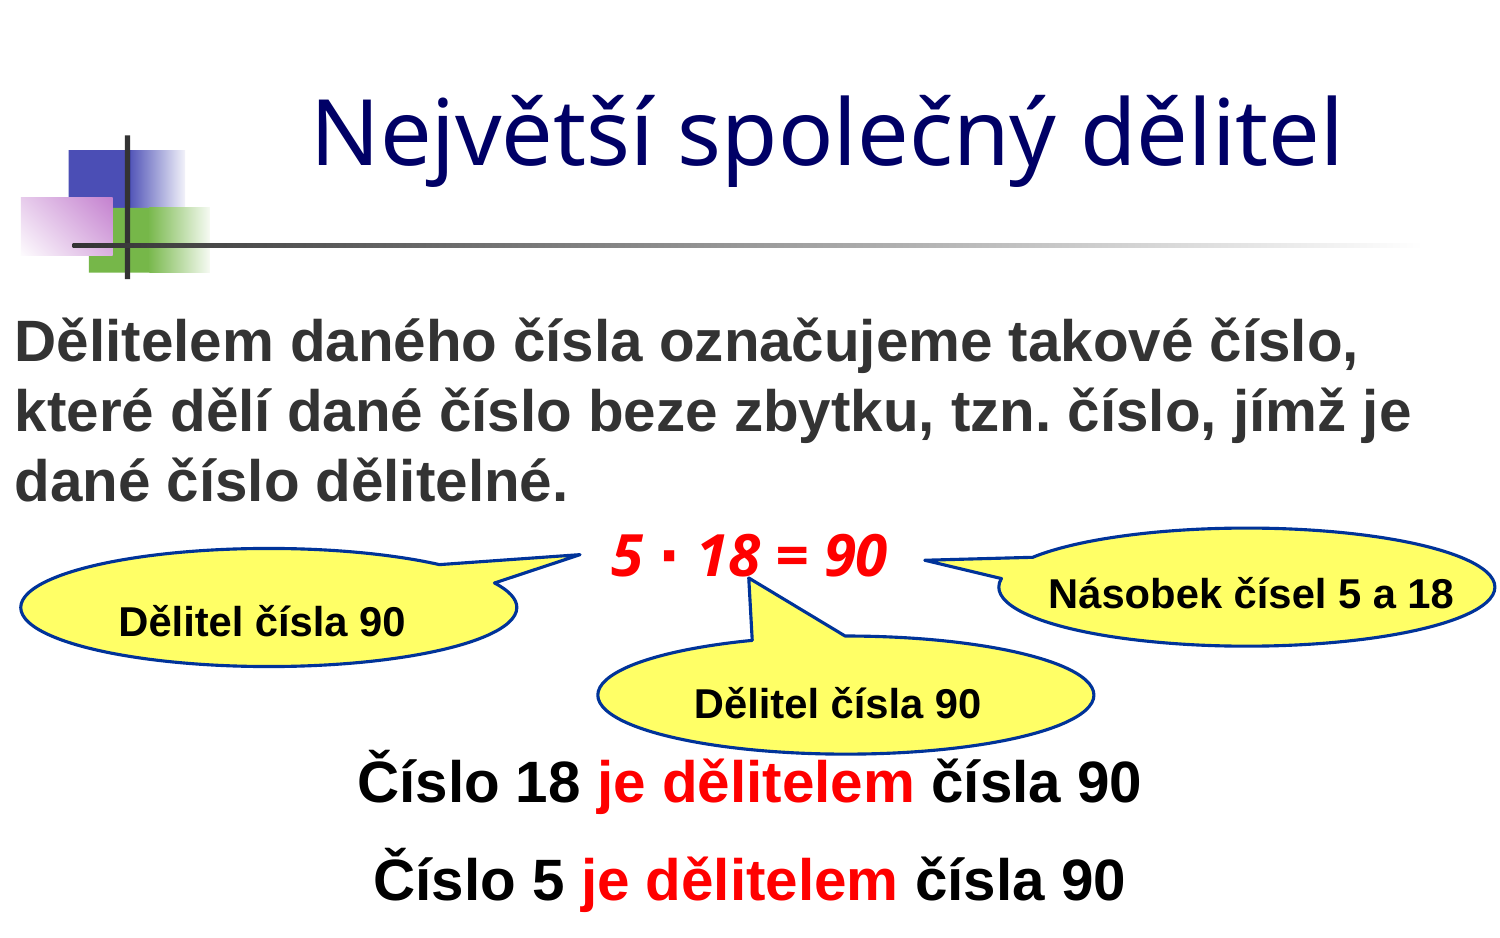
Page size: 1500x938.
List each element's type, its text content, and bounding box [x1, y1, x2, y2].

text_box Násobek čísel 5 a 18 [1033, 559, 1495, 625]
text_box [435, 621, 511, 652]
title Největší společný dělitel [188, 29, 1468, 230]
text_box [1056, 625, 1438, 647]
text_box Dělitelem daného čísla označujeme takové číslo, které dělí dané číslo beze zbytku, tzn. číslo, jímž je dané číslo dělitelné. [0, 295, 1500, 486]
text_box 5 ∙ 18 = 90 [0, 486, 1500, 621]
text_box [597, 621, 1094, 724]
text_box Číslo 5 je dělitelem čísla 90 [0, 823, 1500, 932]
text_box [105, 652, 432, 667]
text_box Číslo 18 je dělitelem čísla 90 [0, 724, 1500, 823]
text_box Dělitel čísla 90 [679, 669, 1010, 735]
text_box [27, 621, 103, 652]
text_box Dělitel čísla 90 [103, 587, 435, 652]
